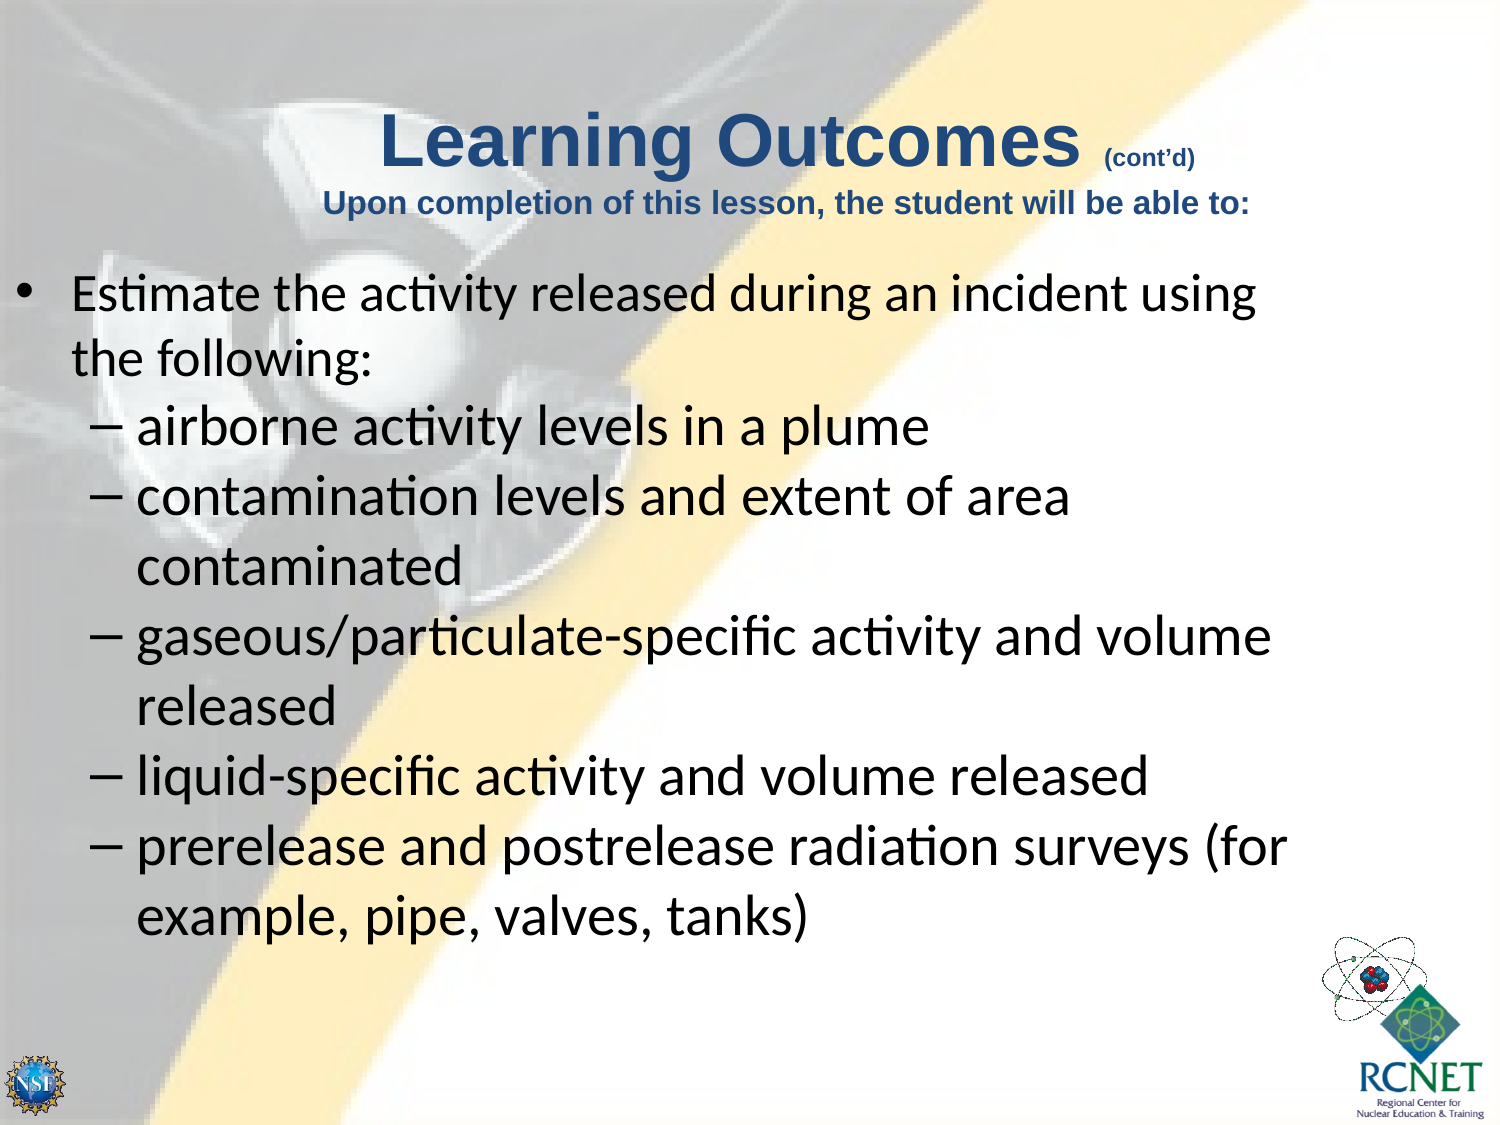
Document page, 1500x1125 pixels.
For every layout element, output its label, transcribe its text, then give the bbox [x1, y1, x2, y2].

picture [1322, 937, 1500, 1125]
list Estimate the activity released during an incident using the following: airborne activity levels in a plume contamination levels and extent of area contaminated gaseous/particulate-specific activity and volume released liquid-specific activity and volume released prerelease and postrelease radiation surveys (for example, pipe, valves, tanks) [0, 249, 1350, 988]
picture [0, 1056, 75, 1116]
text_box Learning Outcomes (cont’d) Upon completion of this lesson, the student will be able to: [200, 62, 1375, 250]
